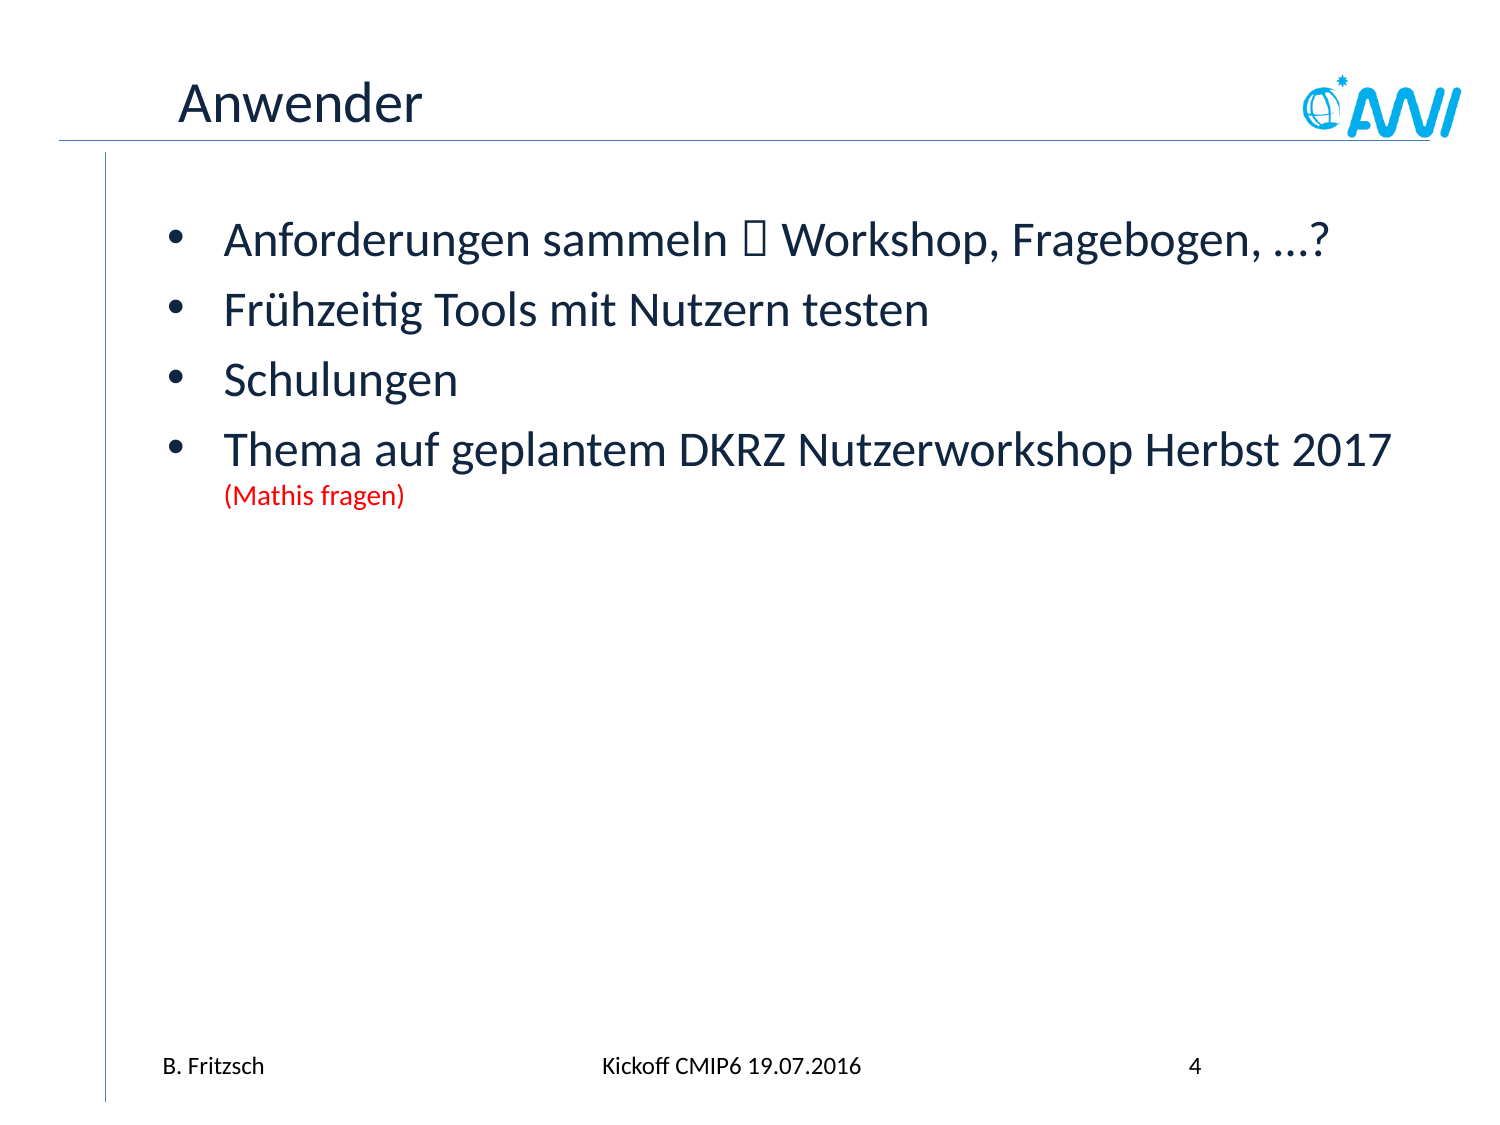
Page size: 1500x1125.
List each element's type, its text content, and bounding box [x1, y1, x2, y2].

list Anforderungen sammeln  Workshop, Fragebogen, …? Frühzeitig Tools mit Nutzern testen Schulungen Thema auf geplantem DKRZ Nutzerworkshop Herbst 2017 (Mathis fragen) [152, 198, 1426, 1006]
picture [1293, 66, 1473, 147]
title Anwender [163, 58, 1294, 141]
